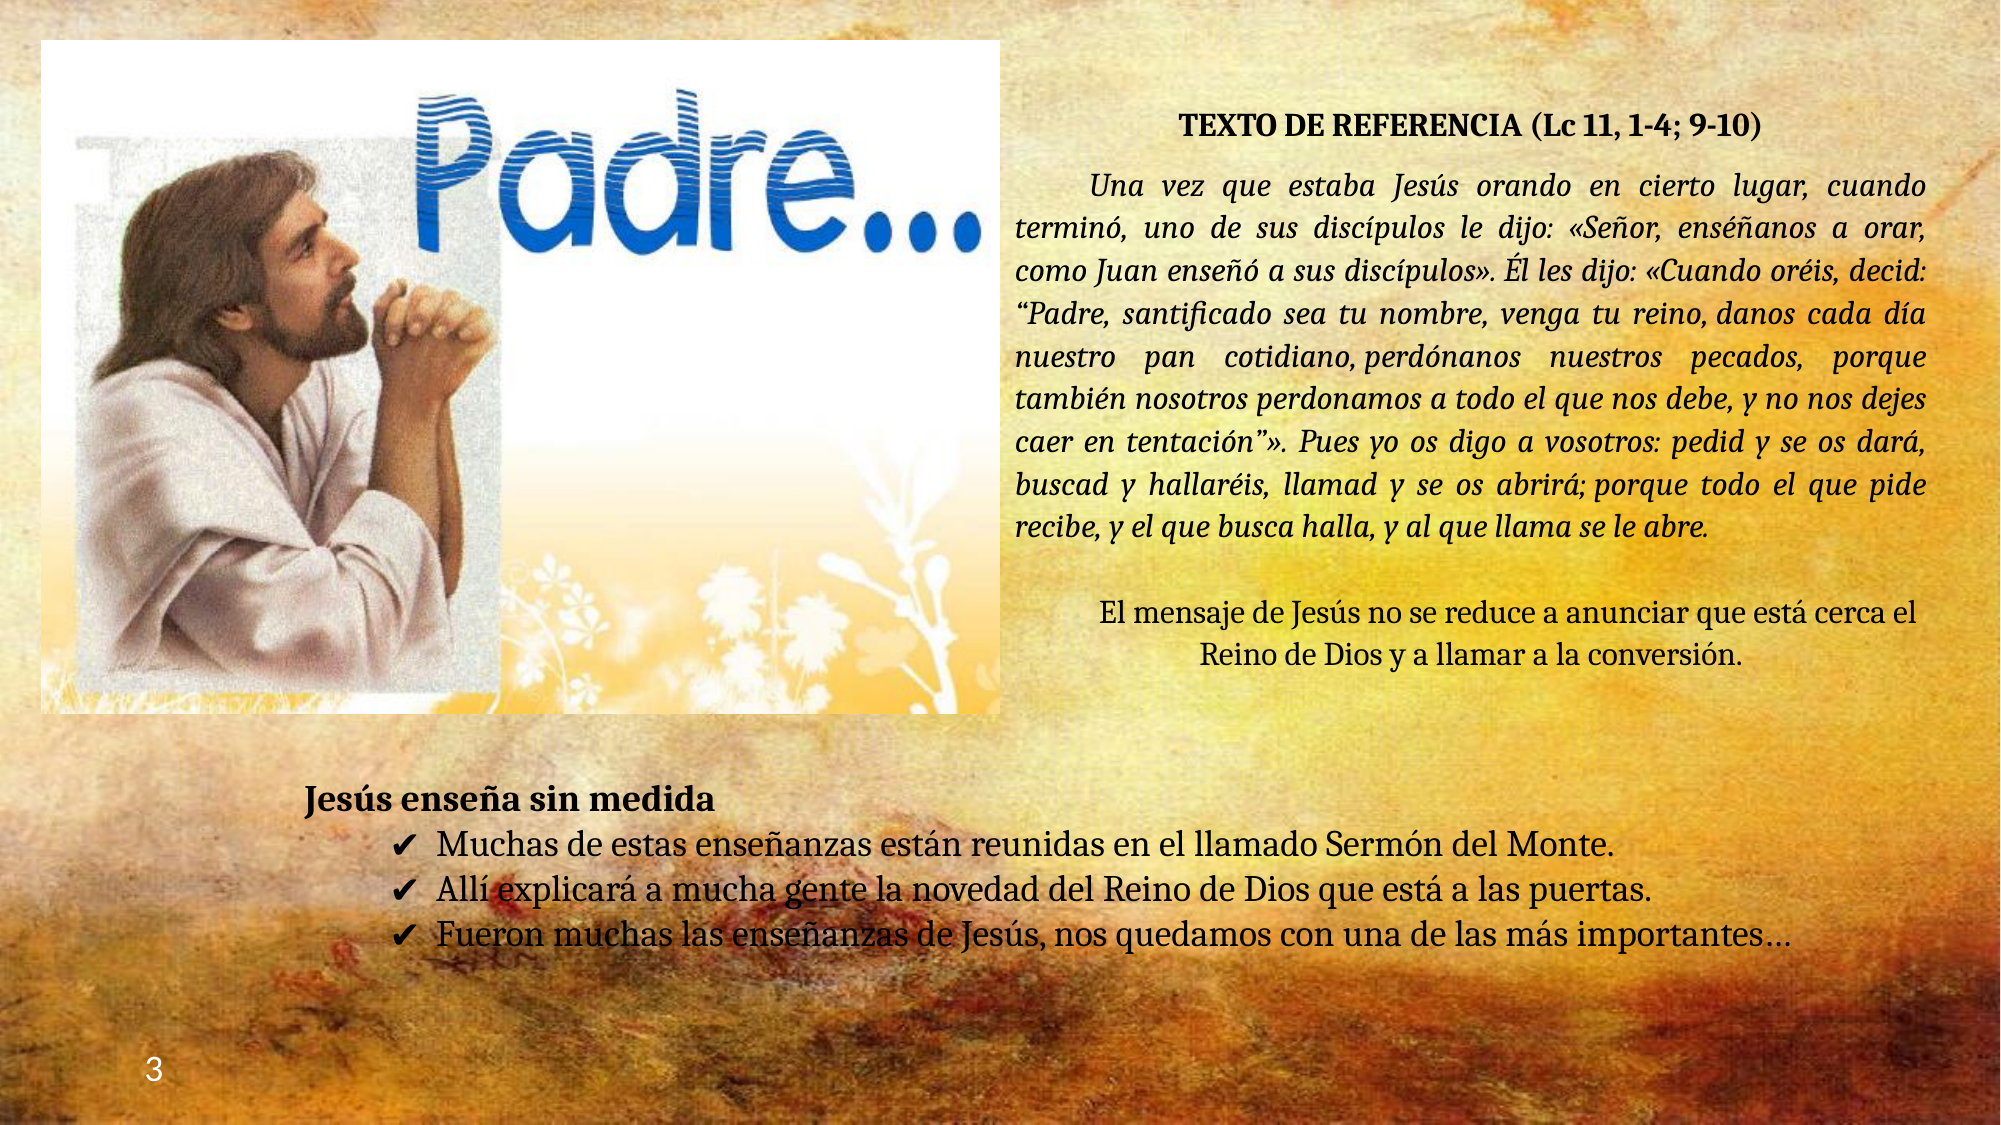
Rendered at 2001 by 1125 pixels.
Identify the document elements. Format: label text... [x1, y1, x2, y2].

text_box 3 [68, 1036, 240, 1097]
picture [0, 0, 2001, 1125]
text_box Jesús enseña sin medida Muchas de estas enseñanzas están reunidas en el llamado Sermón del Monte. Allí explicará a mucha gente la novedad del Reino de Dios que está a las puertas. Fueron muchas las enseñanzas de Jesús, nos quedamos con una de las más importantes… [289, 766, 1921, 962]
text_box TEXTO DE REFERENCIA (Lc 11, 1-4; 9-10) Una vez que estaba Jesús orando en cierto lugar, cuando terminó, uno de sus discípulos le dijo: «Señor, enséñanos a orar, como Juan enseñó a sus discípulos». Él les dijo: «Cuando oréis, decid: “Padre, santificado sea tu nombre, venga tu reino, danos cada día nuestro pan cotidiano, perdónanos nuestros pecados, porque también nosotros perdonamos a todo el que nos debe, y no nos dejes caer en tentación”». Pues yo os digo a vosotros: pedid y se os dará, buscad y hallaréis, llamad y se os abrirá; porque todo el que pide recibe, y el que busca halla, y al que llama se le abre. El mensaje de Jesús no se reduce a anunciar que está cerca el Reino de Dios y a llamar a la conversión. [1005, 93, 1943, 684]
